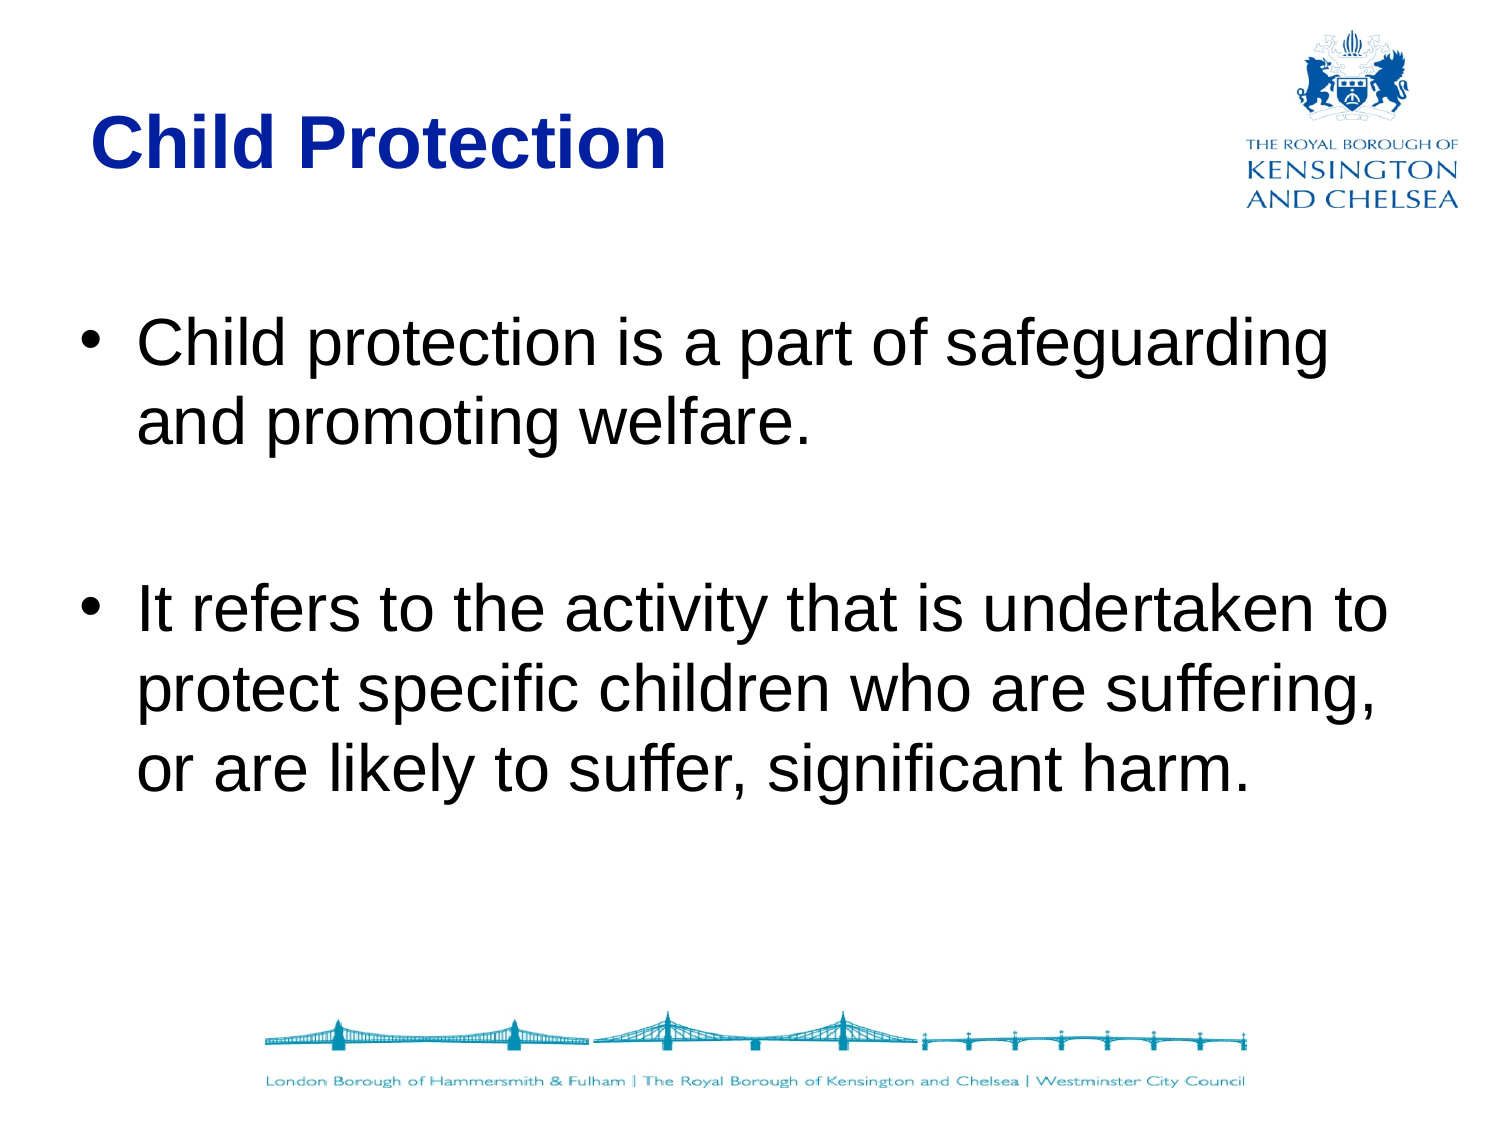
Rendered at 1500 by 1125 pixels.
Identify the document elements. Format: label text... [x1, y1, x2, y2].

title Child Protection [75, 45, 1425, 233]
picture [1245, 30, 1458, 209]
list Child protection is a part of safeguarding and promoting welfare. It refers to the activity that is undertaken to protect specific children who are suffering, or are likely to suffer, significant harm. [64, 290, 1415, 1034]
picture [265, 1011, 1247, 1089]
